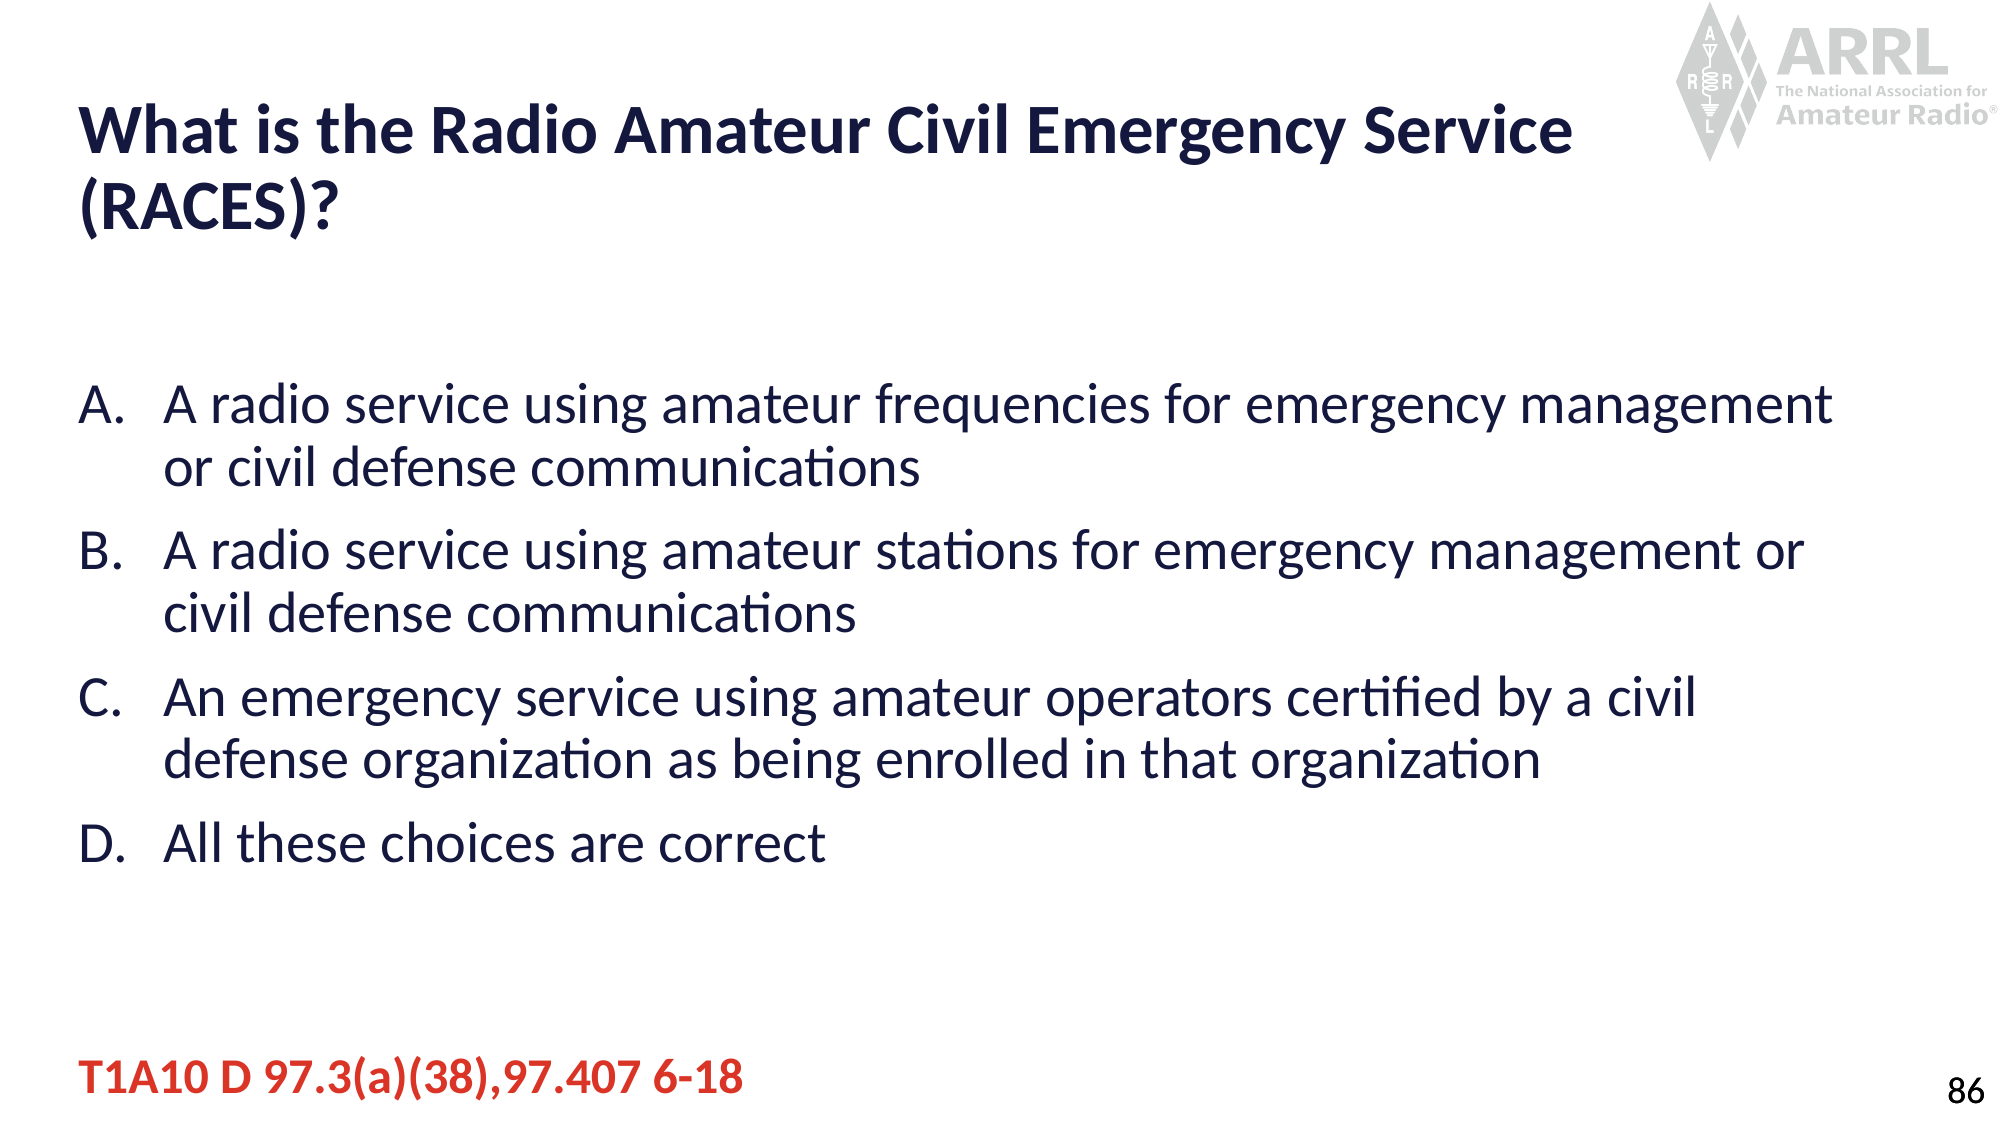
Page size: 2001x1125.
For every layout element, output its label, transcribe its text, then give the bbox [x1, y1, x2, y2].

text_box T1A10 D 97.3(a)(38),97.407 6-18 [63, 1036, 921, 1112]
list A radio service using amateur frequencies for emergency management or civil defense communications A radio service using amateur stations for emergency management or civil defense communications An emergency service using amateur operators certified by a civil defense organization as being enrolled in that organization All these choices are correct [63, 365, 1863, 989]
picture [1674, 0, 2000, 164]
title What is the Radio Amateur Civil Emergency Service (RACES)? [63, 59, 1863, 278]
